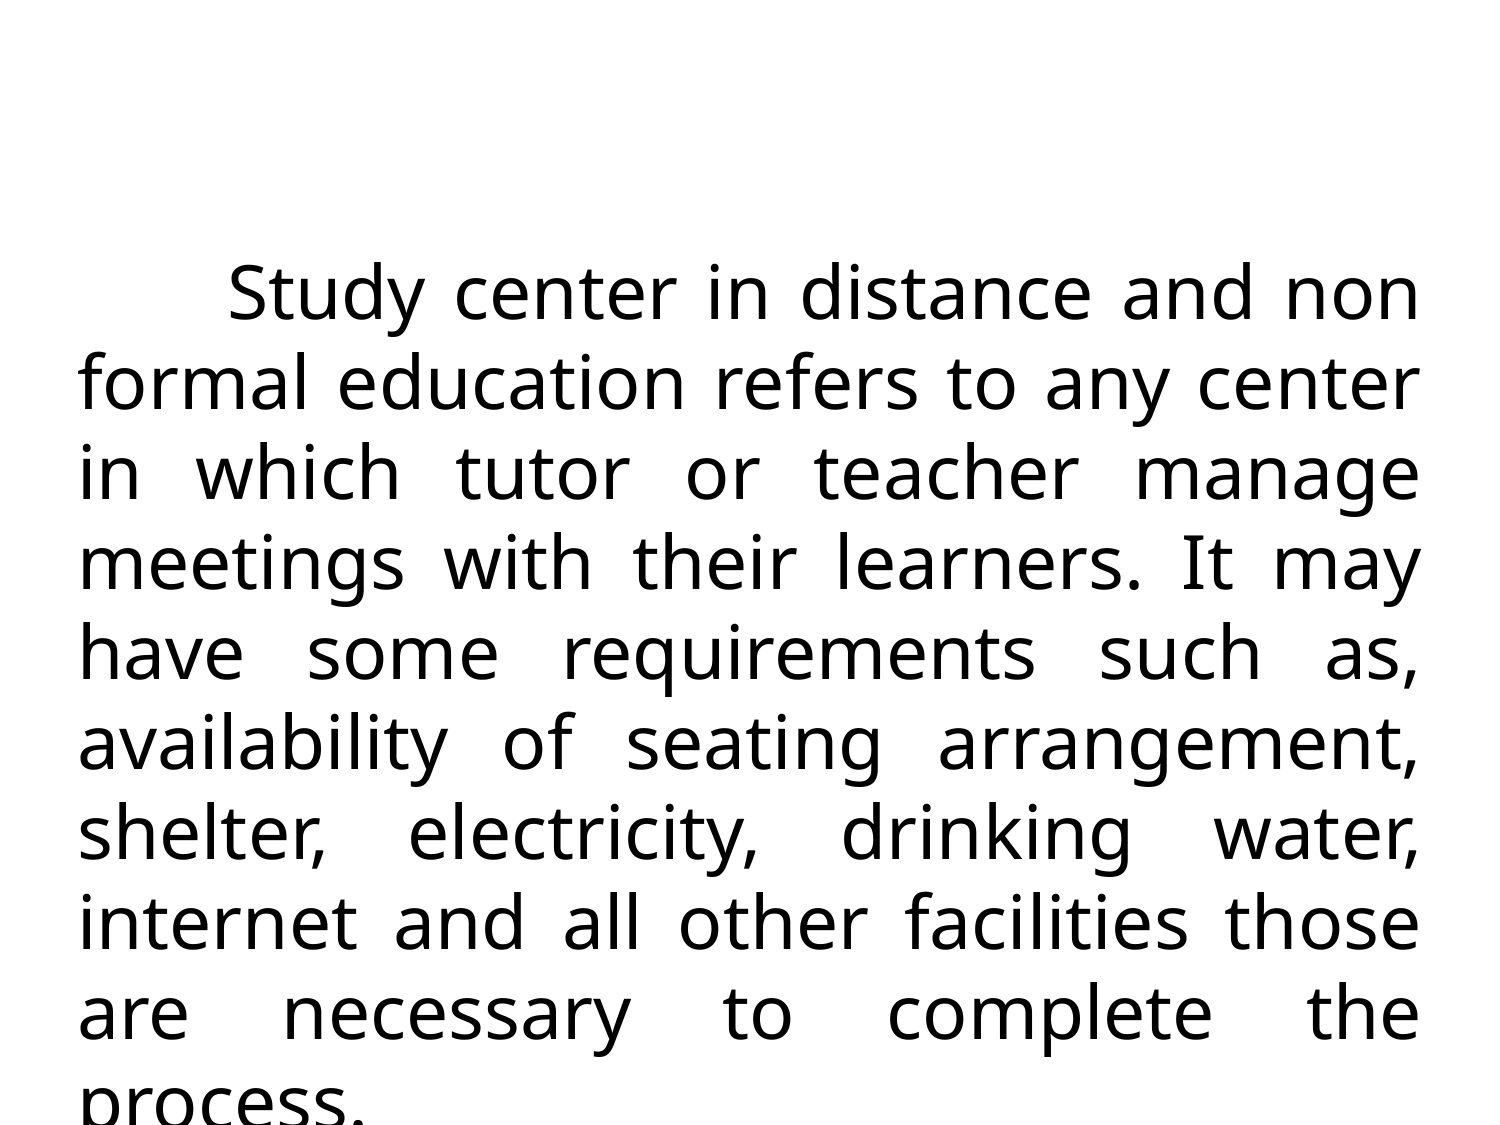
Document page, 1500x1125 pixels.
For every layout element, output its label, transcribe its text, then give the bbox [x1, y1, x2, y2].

text_box Study center in distance and non formal education refers to any center in which tutor or teacher manage meetings with their learners. It may have some requirements such as, availability of seating arrangement, shelter, electricity, drinking water, internet and all other facilities those are necessary to complete the process. [62, 237, 1438, 1125]
